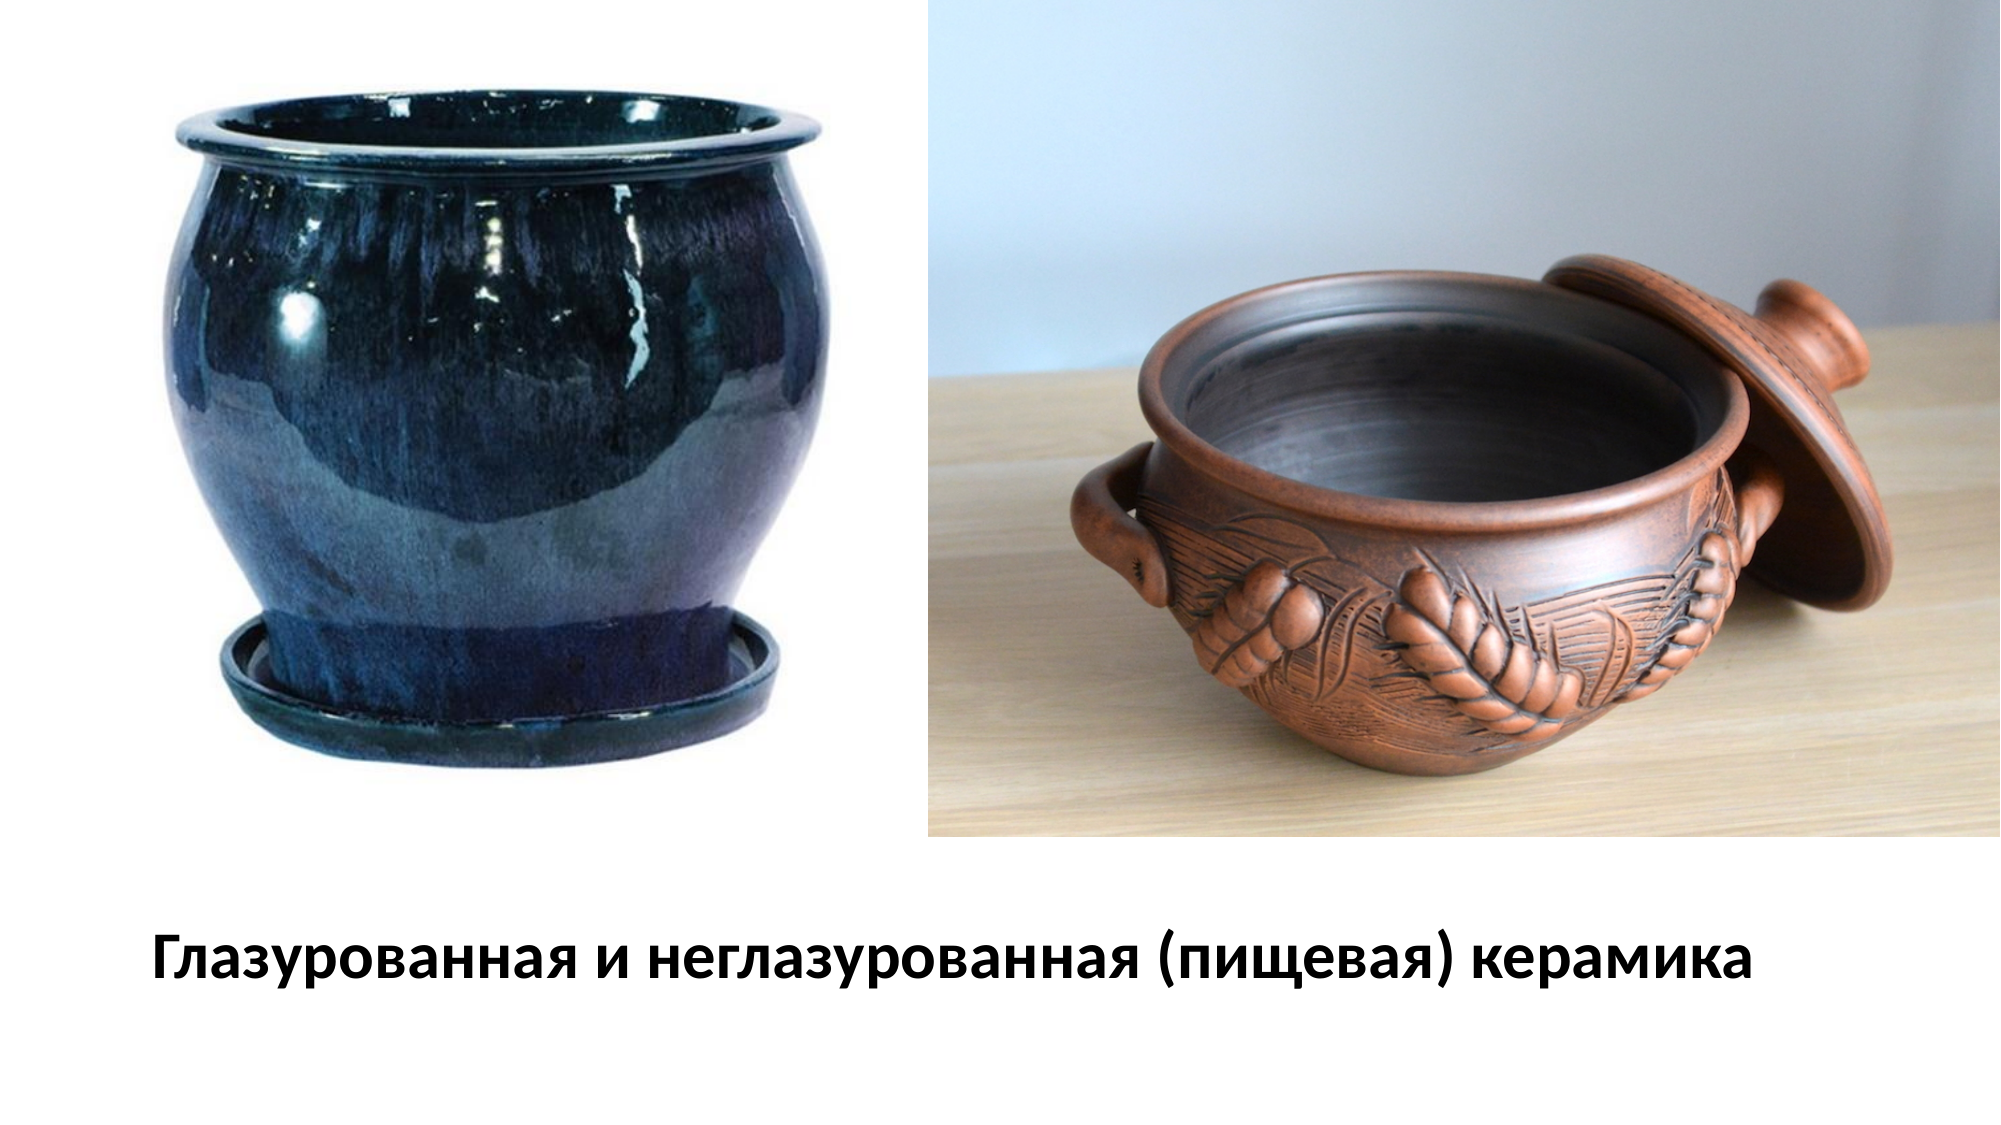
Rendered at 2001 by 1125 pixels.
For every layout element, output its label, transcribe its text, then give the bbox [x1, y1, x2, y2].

list Глазурованная и неглазурованная (пищевая) керамика [137, 913, 1863, 1044]
picture [67, 0, 2000, 860]
